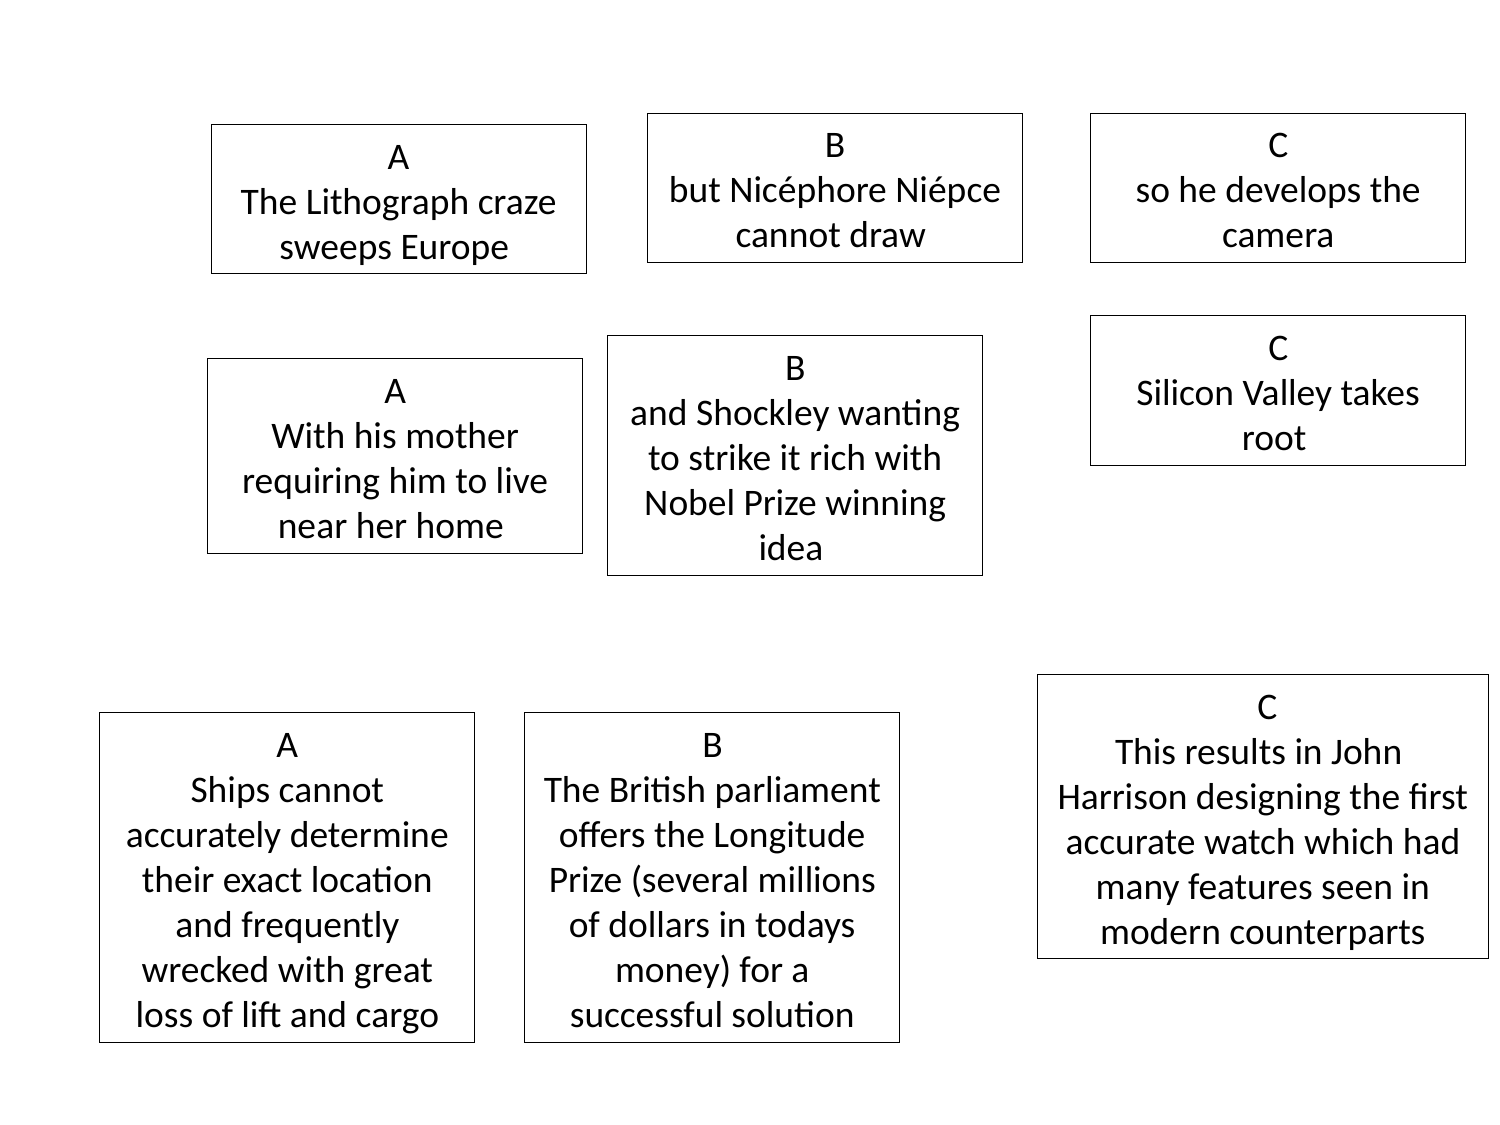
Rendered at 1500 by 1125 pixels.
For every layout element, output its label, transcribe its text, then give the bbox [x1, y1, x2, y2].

text_box A The Lithograph craze sweeps Europe [211, 124, 587, 274]
text_box B but Nicéphore Niépce cannot draw [647, 113, 1023, 263]
text_box C so he develops the camera [1090, 113, 1466, 263]
text_box C This results in John Harrison designing the first accurate watch which had many features seen in modern counterparts [1037, 674, 1489, 959]
text_box A With his mother requiring him to live near her home [207, 358, 583, 554]
text_box B The British parliament offers the Longitude Prize (several millions of dollars in todays money) for a successful solution [524, 712, 900, 1043]
text_box C Silicon Valley takes root [1090, 315, 1466, 466]
text_box B and Shockley wanting to strike it rich with Nobel Prize winning idea [607, 335, 983, 576]
text_box A Ships cannot accurately determine their exact location and frequently wrecked with great loss of lift and cargo [99, 712, 475, 1043]
